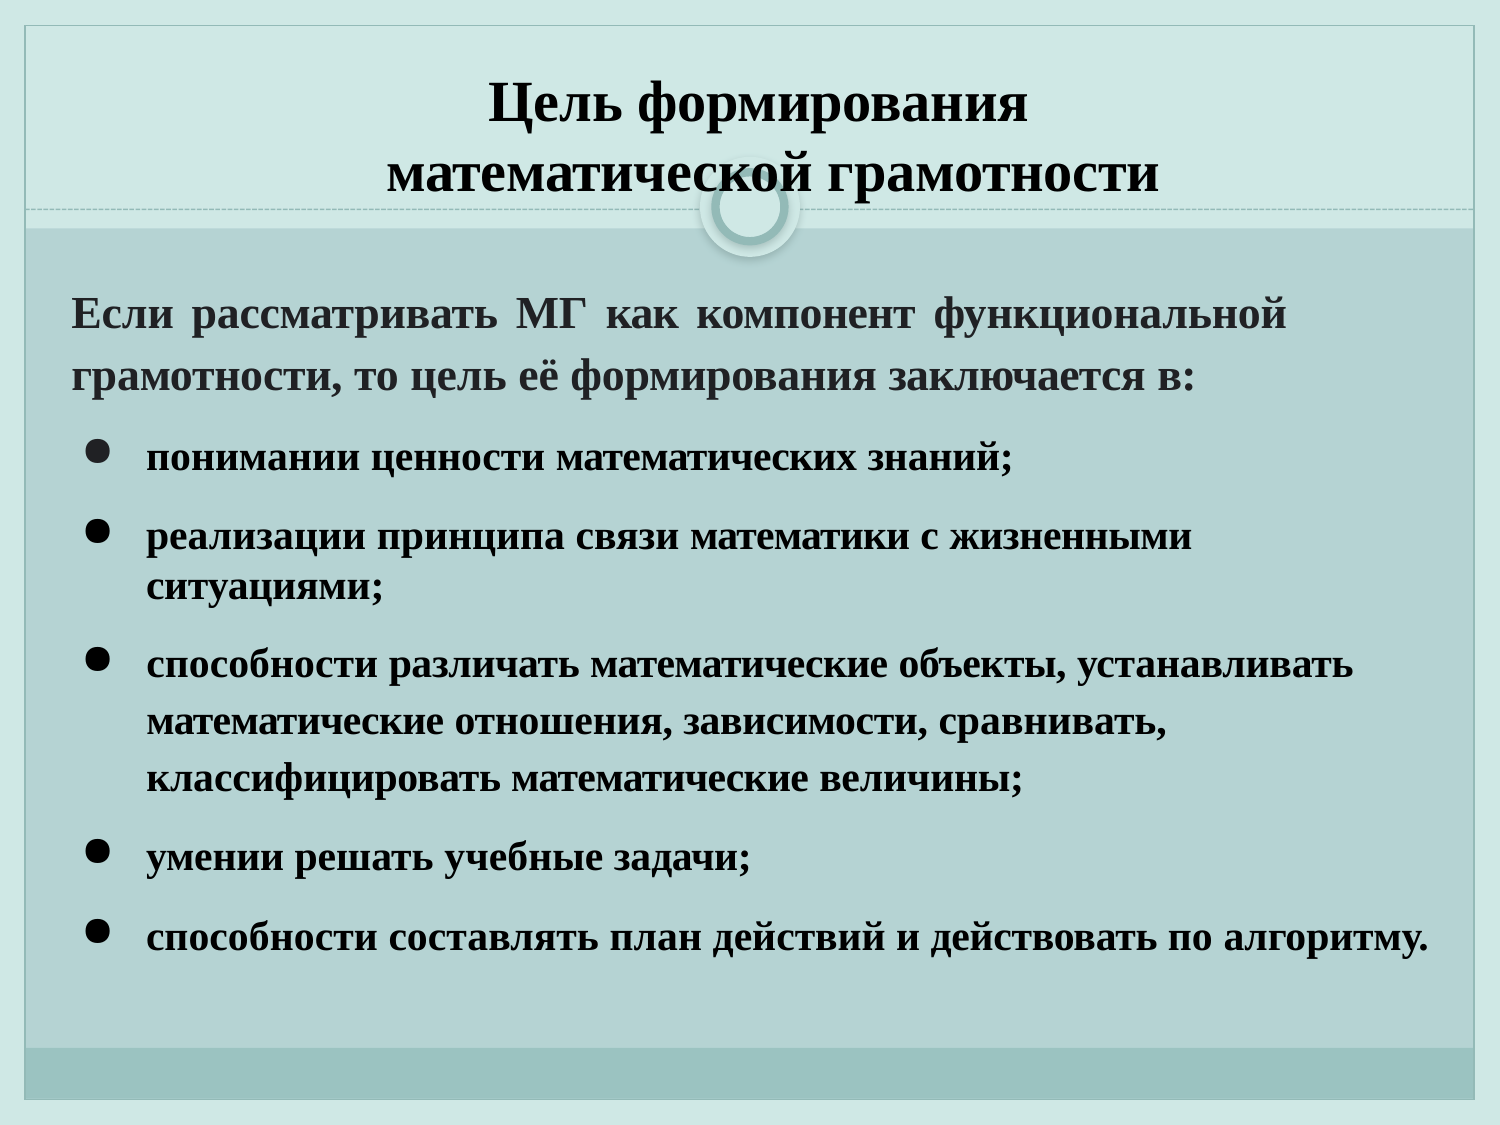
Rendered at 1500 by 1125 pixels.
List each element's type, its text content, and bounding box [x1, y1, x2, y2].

title Цель формирования математической грамотности [29, 12, 1500, 203]
text_box Если рассматривать МГ как компонент функциональной грамотности, то цель её формирования заключается в: понимании ценности математических знаний; реализации принципа связи математики с жизненными ситуациями; способности различать математические объекты, устанавливать математические отношения, зависимости, сравнивать, классифицировать математические величины; умении решать учебные задачи; способности составлять план действий и действовать по алгоритму. [69, 272, 1459, 959]
text_box [0, 0, 1500, 1125]
